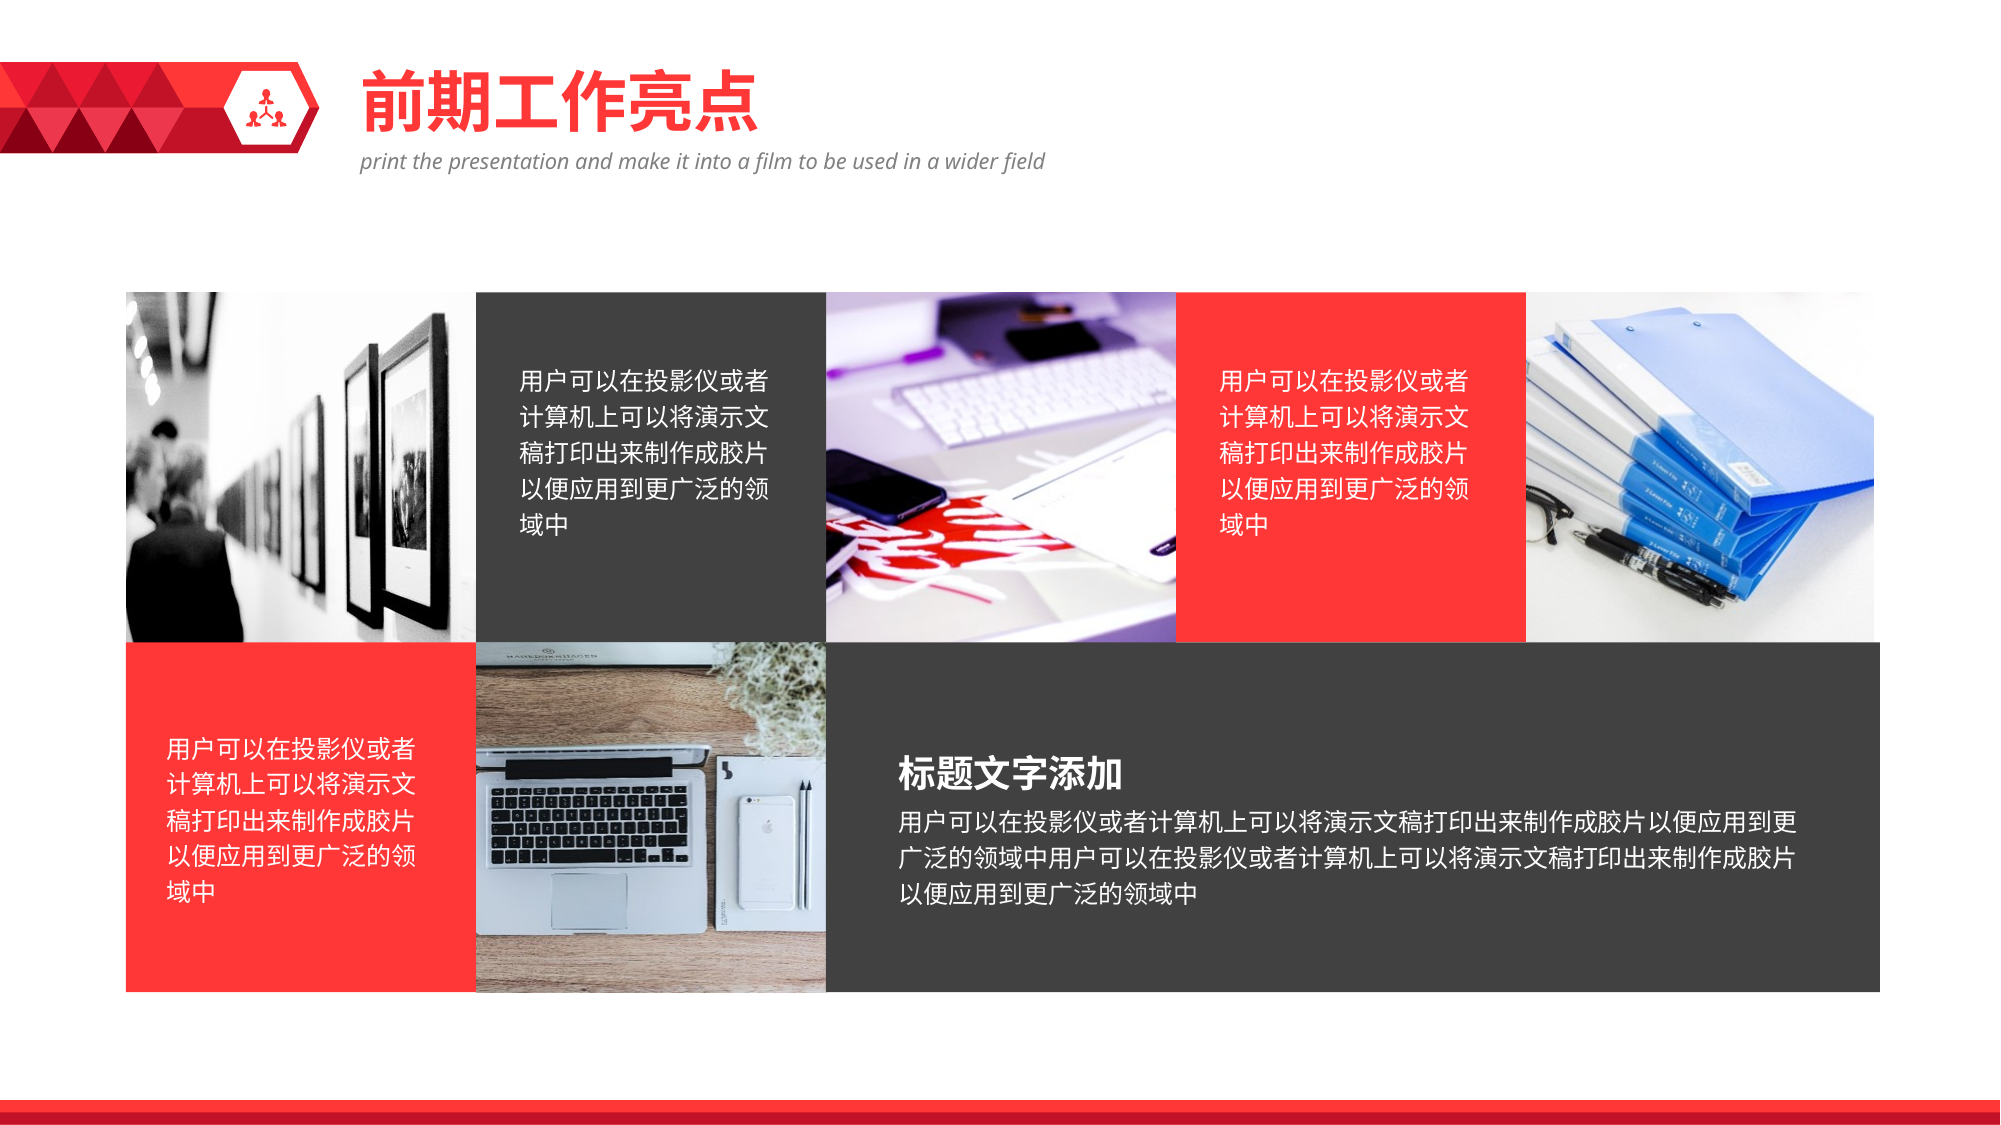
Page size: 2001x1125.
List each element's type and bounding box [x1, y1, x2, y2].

picture [827, 292, 1175, 642]
picture [476, 643, 825, 993]
picture [126, 292, 476, 642]
text_box [125, 642, 476, 993]
text_box [825, 642, 1880, 993]
picture [1527, 292, 1874, 642]
text_box [1175, 292, 1527, 642]
text_box [345, 52, 1148, 180]
text_box [1521, 291, 1881, 645]
text_box [476, 292, 827, 643]
